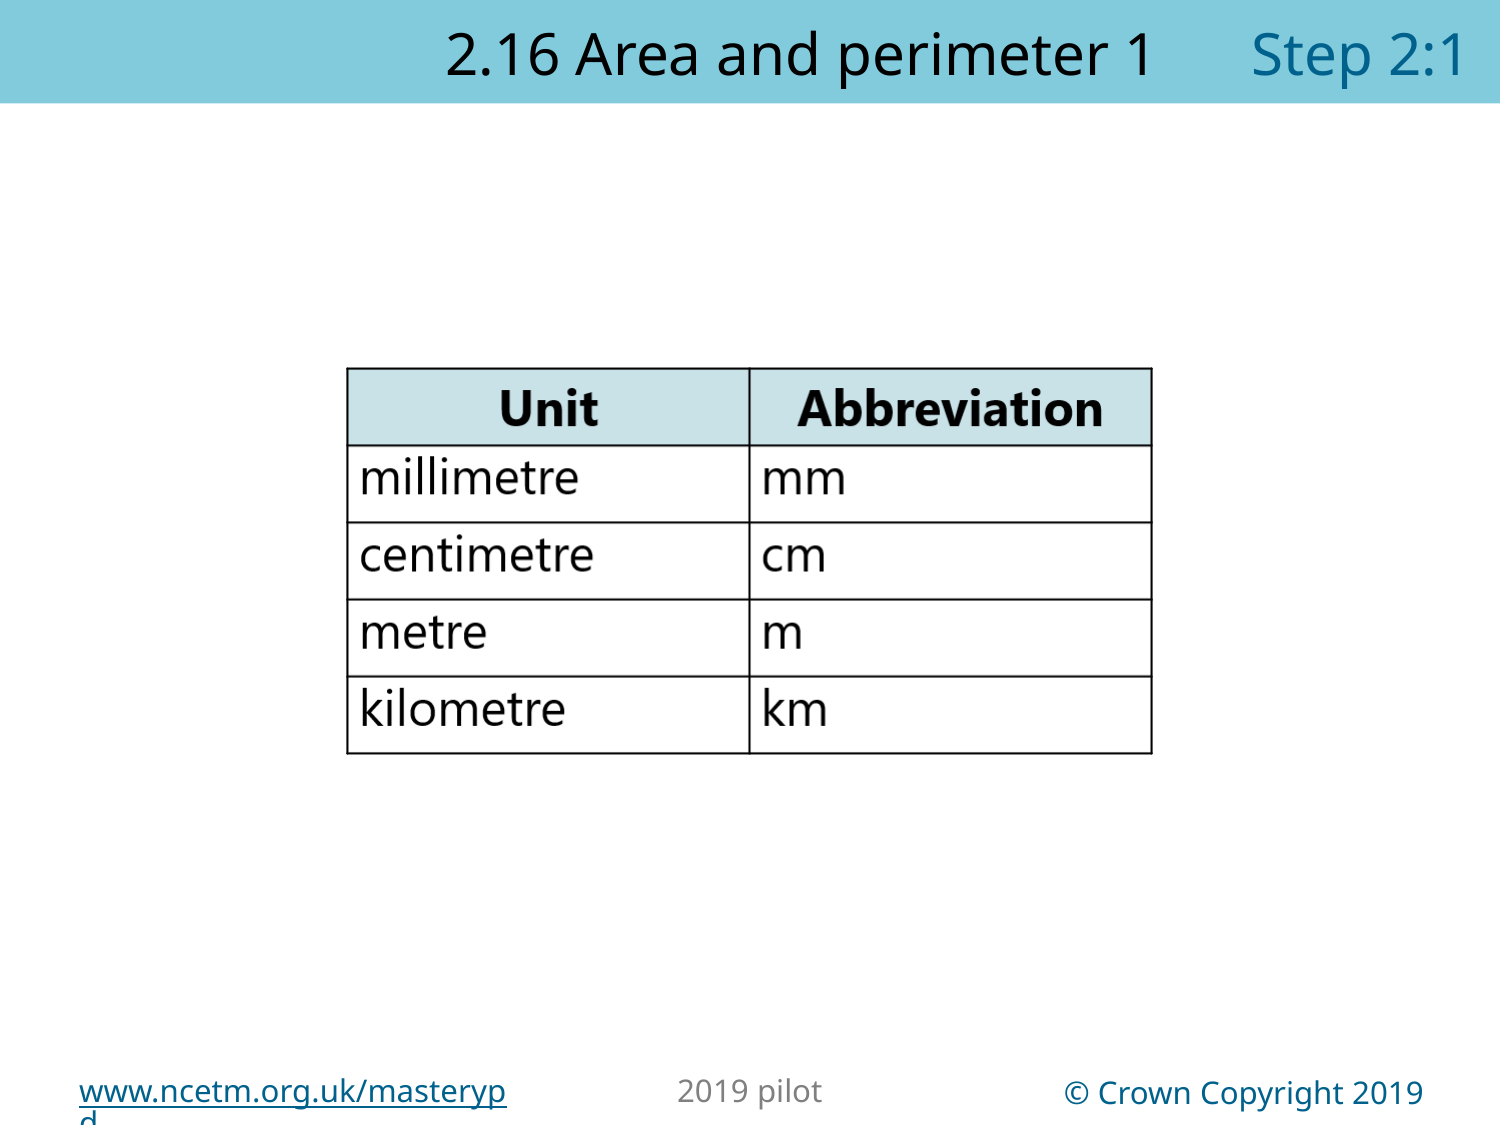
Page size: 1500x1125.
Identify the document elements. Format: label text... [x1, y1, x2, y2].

picture [346, 361, 1154, 767]
list 2.16 Area and perimeter 1 Step 2:1 [0, 0, 1500, 104]
